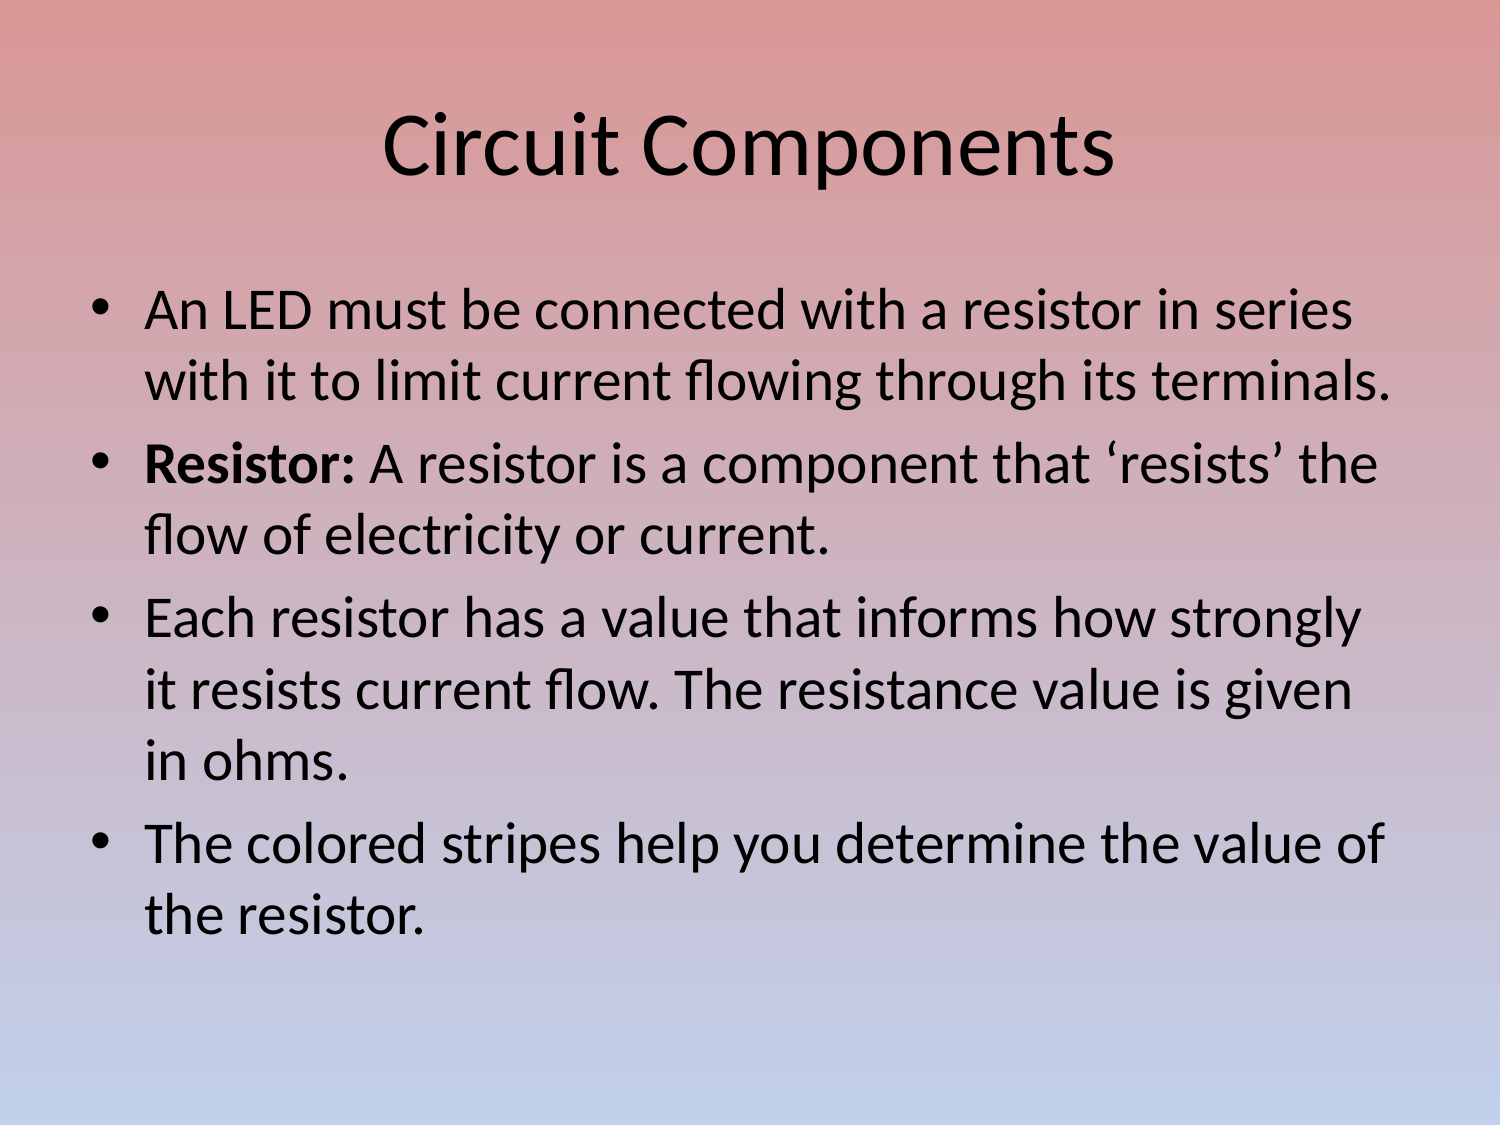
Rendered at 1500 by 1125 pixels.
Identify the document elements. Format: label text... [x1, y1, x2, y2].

list An LED must be connected with a resistor in series with it to limit current flowing through its terminals. Resistor: A resistor is a component that ‘resists’ the flow of electricity or current. Each resistor has a value that informs how strongly it resists current flow. The resistance value is given in ohms. The colored stripes help you determine the value of the resistor. [75, 262, 1425, 1005]
title Circuit Components [75, 45, 1425, 233]
